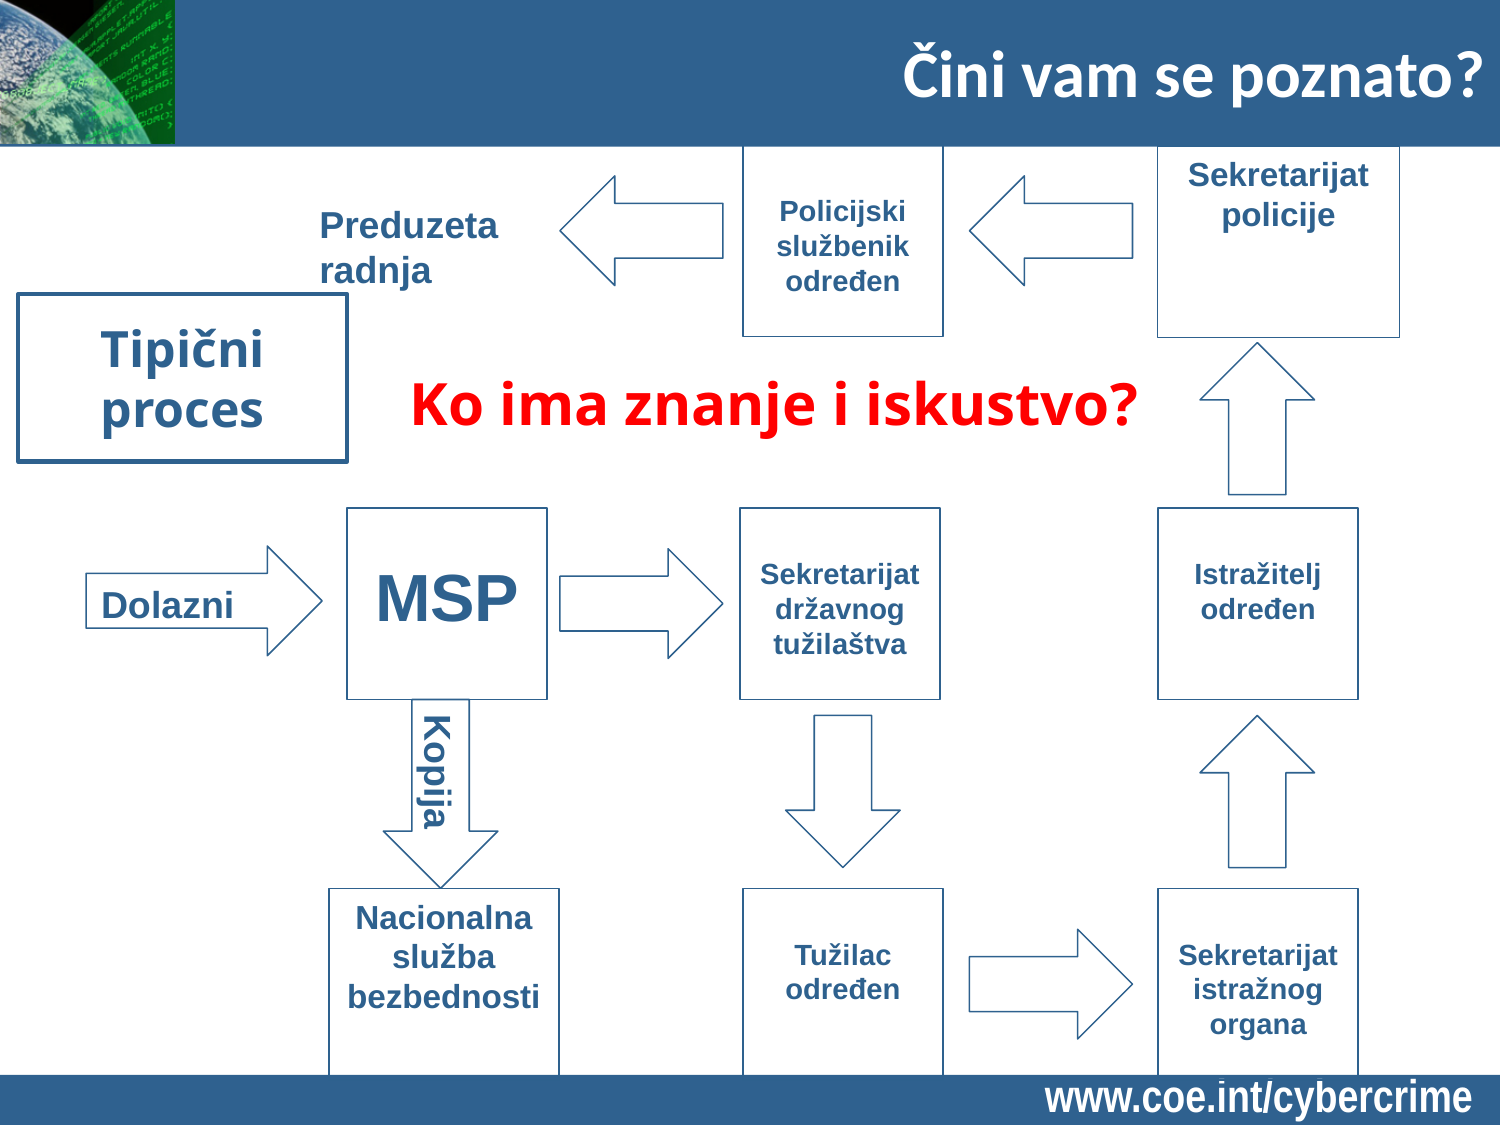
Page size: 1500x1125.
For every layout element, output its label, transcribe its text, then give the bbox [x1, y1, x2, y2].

text_box www.coe.int/cybercrime [1030, 1059, 1500, 1125]
text_box [0, 1073, 1030, 1125]
picture [0, 0, 175, 144]
text_box Čini vam se poznato? [179, 0, 1500, 149]
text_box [17, 140, 1400, 1081]
